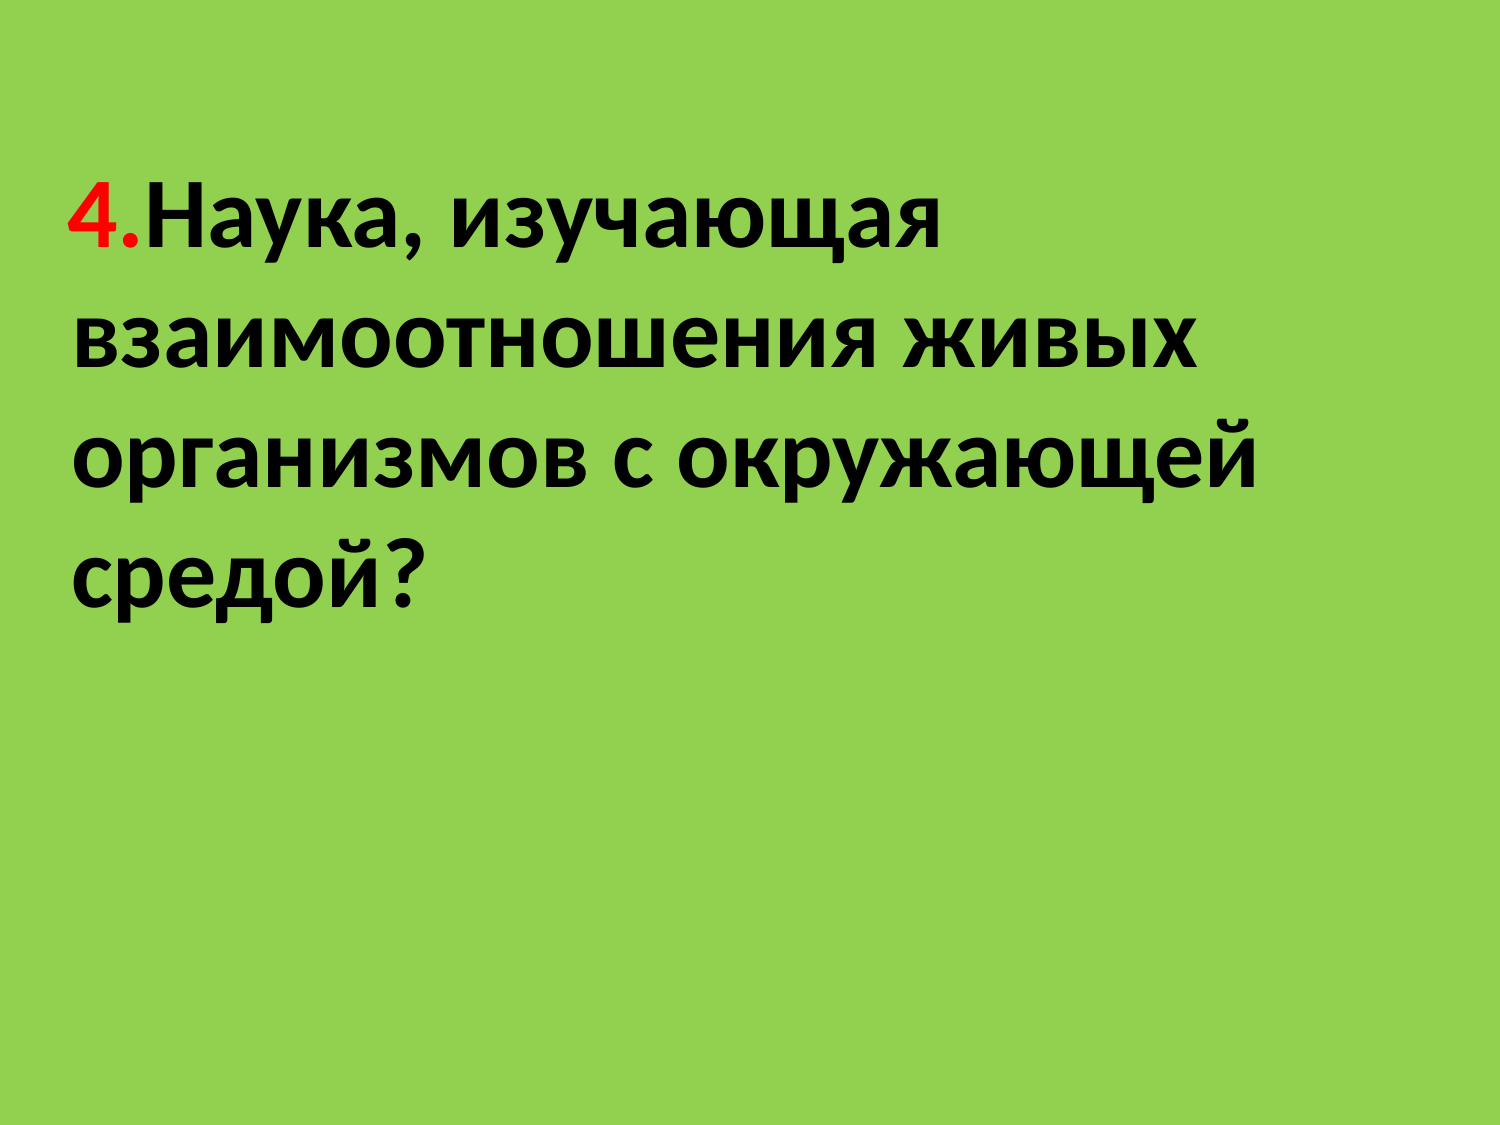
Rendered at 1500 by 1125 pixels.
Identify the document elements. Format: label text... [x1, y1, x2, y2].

list 4.Наука, изучающая взаимоотношения живых организмов с окружающей средой? [0, 0, 1500, 1125]
